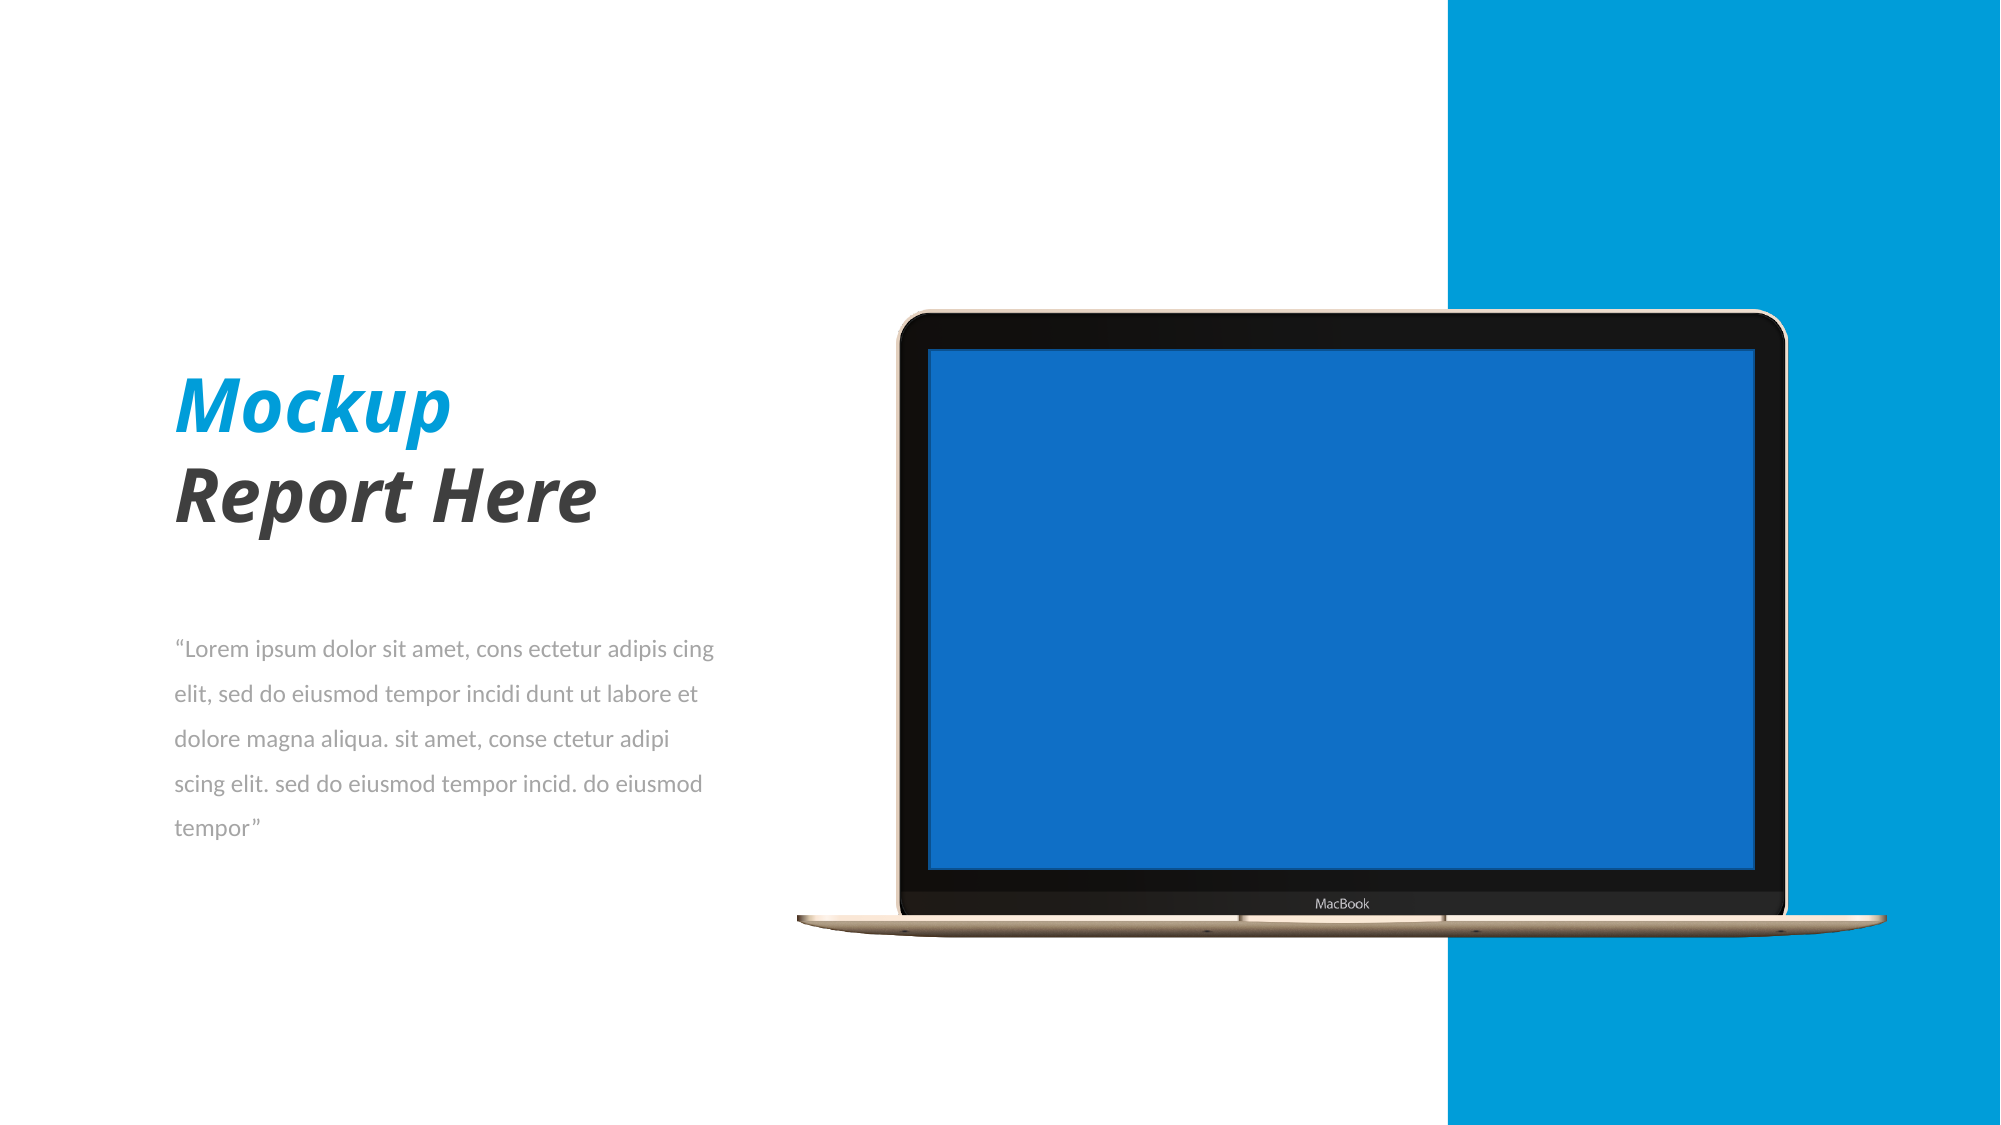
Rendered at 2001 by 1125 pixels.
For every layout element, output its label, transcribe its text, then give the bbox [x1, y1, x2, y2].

text_box “Lorem ipsum dolor sit amet, cons ectetur adipis cing elit, sed do eiusmod tempor incidi dunt ut labore et dolore magna aliqua. sit amet, conse ctetur adipi scing elit. sed do eiusmod tempor incid. do eiusmod tempor” [159, 609, 741, 850]
text_box Mockup Report Here [159, 349, 773, 545]
text_box [929, 349, 1754, 869]
picture [797, 309, 1886, 950]
